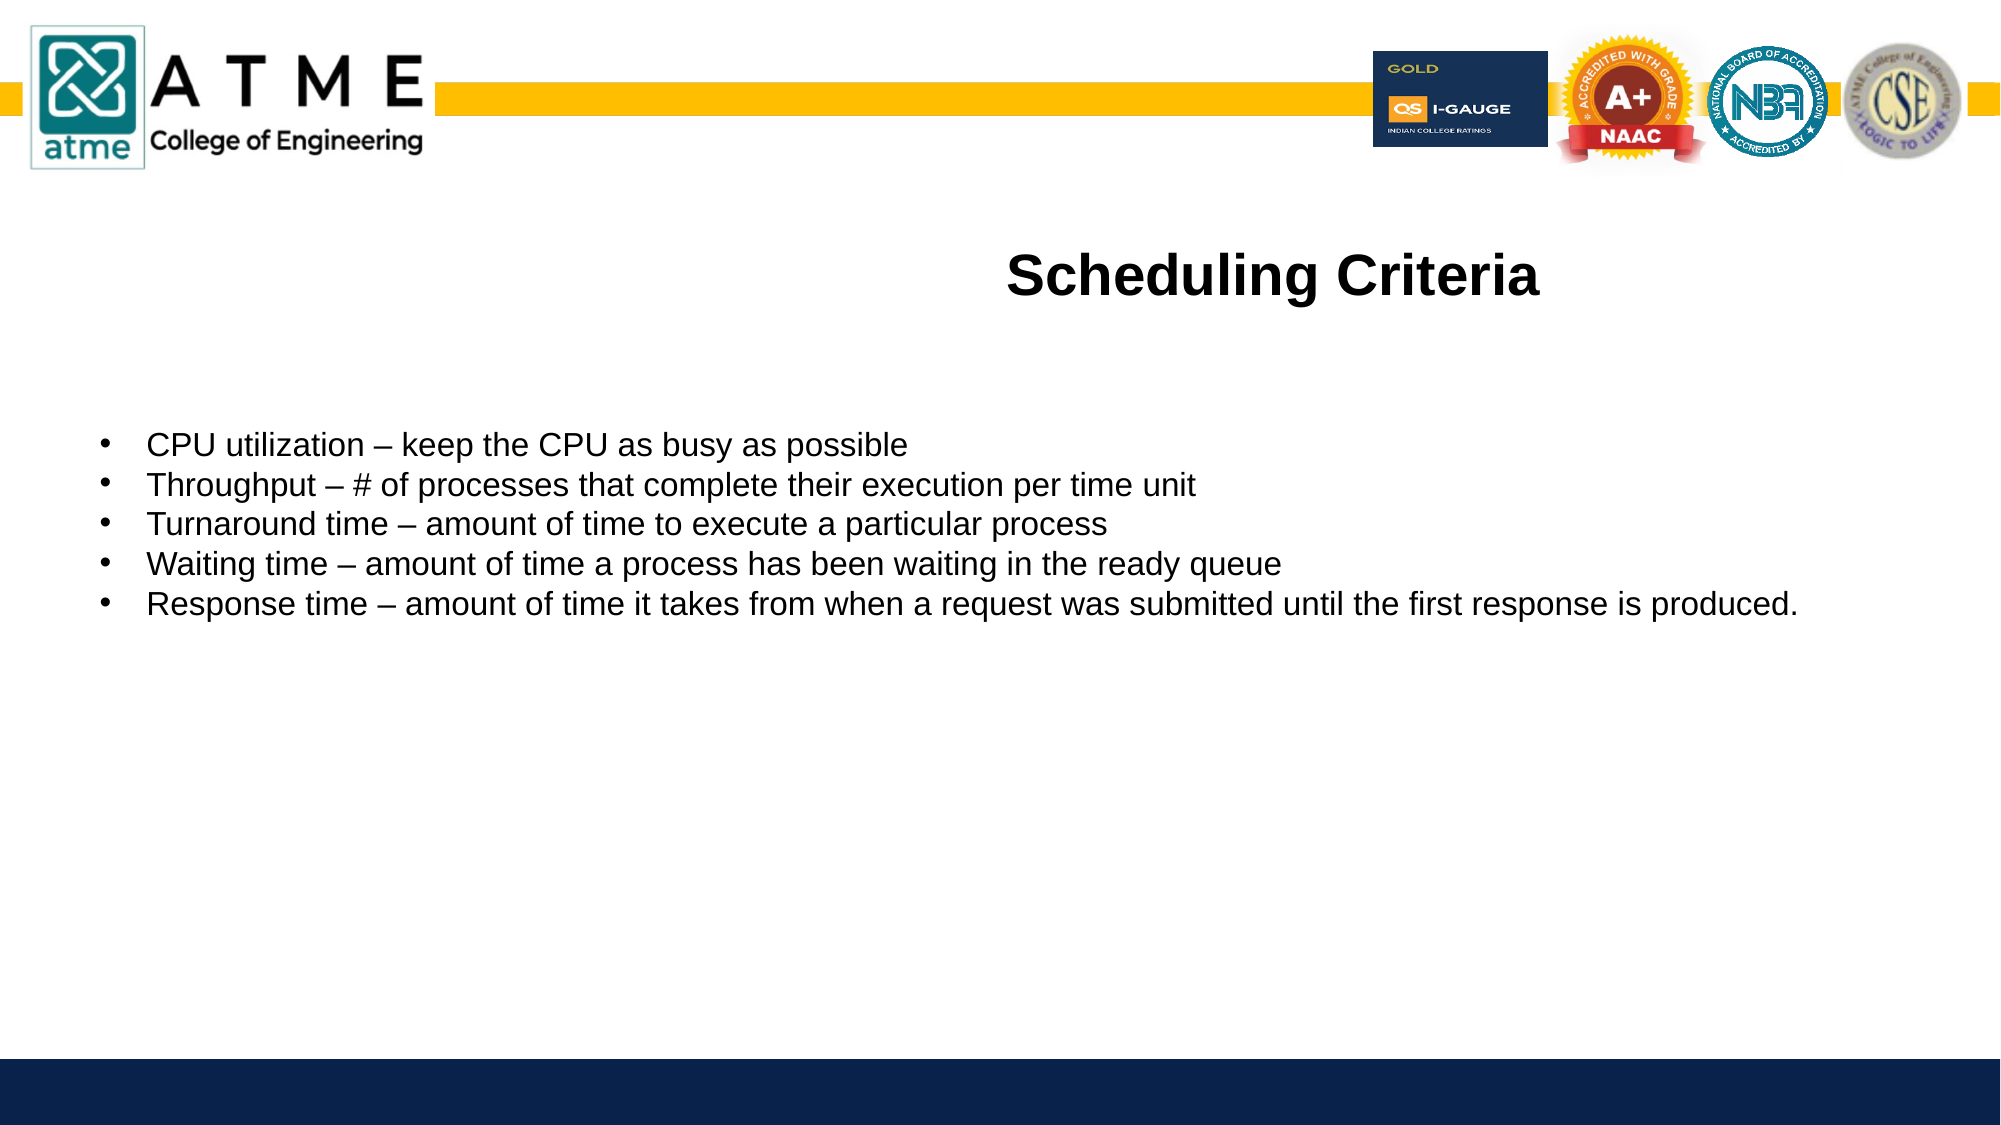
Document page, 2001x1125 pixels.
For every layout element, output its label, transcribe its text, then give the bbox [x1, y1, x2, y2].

picture [0, 1059, 2001, 1125]
picture [22, 15, 435, 178]
picture [1840, 26, 1968, 176]
text_box Scheduling Criteria [991, 229, 1556, 315]
text_box CPU utilization – keep the CPU as busy as possible Throughput – # of processes that complete their execution per time unit Turnaround time – amount of time to execute a particular process Waiting time – amount of time a process has been waiting in the ready queue Response time – amount of time it takes from when a request was submitted until the first response is produced. [84, 415, 1817, 630]
picture [1373, 20, 1828, 180]
